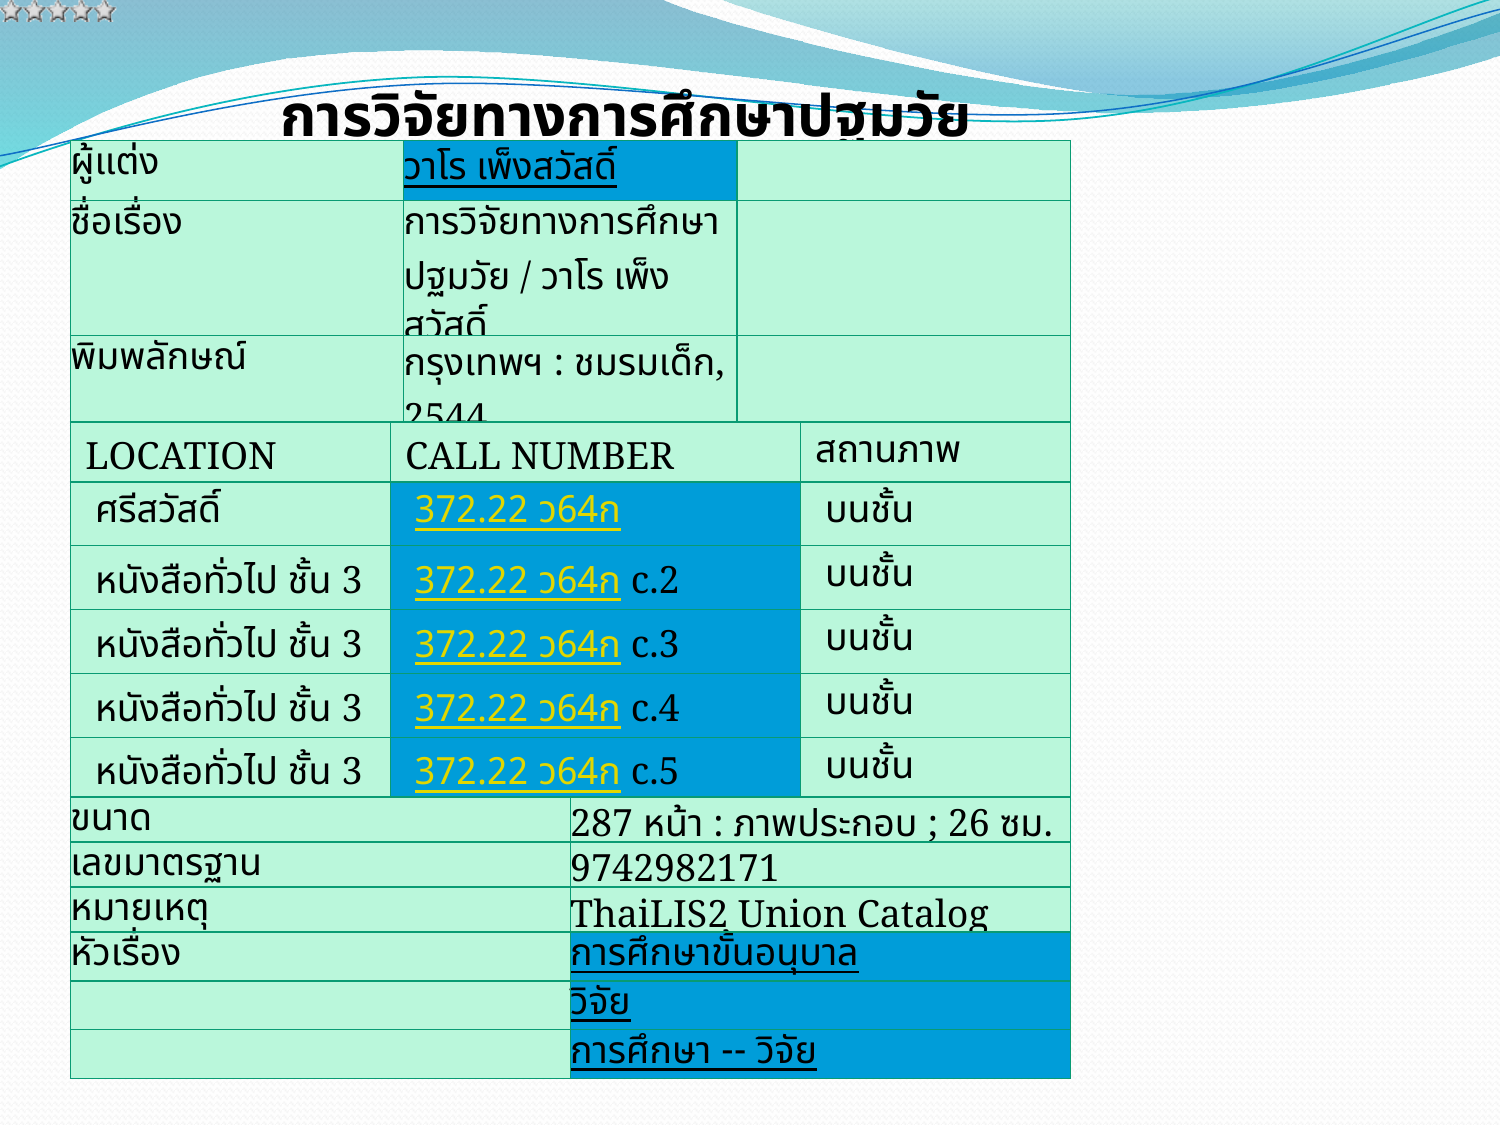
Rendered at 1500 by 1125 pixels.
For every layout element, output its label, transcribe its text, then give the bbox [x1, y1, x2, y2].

table_header LOCATION [71, 423, 390, 481]
picture [0, 0, 118, 22]
table_cell [71, 982, 570, 1029]
table_cell บนชั้น [801, 483, 1070, 545]
table_cell การวิจัยทางการศึกษาปฐมวัย / วาโร เพ็งสวัสดิ์ [404, 201, 736, 335]
table_cell พิมพลักษณ์ [71, 336, 403, 421]
table_cell หนังสือทั่วไป ชั้น 3 [71, 738, 390, 796]
table_cell ThaiLIS2 Union Catalog [571, 888, 1070, 931]
table_cell 9742982171 [571, 843, 1070, 886]
table_cell หัวเรื่อง [71, 933, 570, 980]
table_cell บนชั้น [801, 546, 1070, 609]
table_cell 372.22 ว64ก [391, 483, 800, 545]
table_header ขนาด [71, 798, 570, 841]
table_cell หนังสือทั่วไป ชั้น 3 [71, 546, 390, 609]
text_box การวิจัยทางการศึกษาปฐมวัย [265, 70, 1003, 140]
table_cell การศึกษาขั้นอนุบาล [571, 933, 1070, 980]
table_cell 372.22 ว64ก c.2 [391, 546, 800, 609]
table_header [738, 141, 1070, 200]
table_cell ศรีสวัสดิ์ [71, 483, 390, 545]
table_cell [71, 1030, 570, 1078]
table_header สถานภาพ [801, 423, 1070, 481]
table_header 287 หน้า : ภาพประกอบ ; 26 ซม. [571, 798, 1070, 841]
table_cell 372.22 ว64ก c.3 [391, 610, 800, 673]
table_cell หมายเหตุ [71, 888, 570, 931]
table_cell เลขมาตรฐาน [71, 843, 570, 886]
table_header ผู้แต่ง [71, 141, 403, 200]
table_cell 372.22 ว64ก c.4 [391, 674, 800, 737]
table_cell วิจัย [571, 982, 1070, 1029]
table_cell กรุงเทพฯ : ชมรมเด็ก, 2544 [404, 336, 736, 421]
table_cell บนชั้น [801, 738, 1070, 796]
table_cell 372.22 ว64ก c.5 [391, 738, 800, 796]
table_header CALL NUMBER [391, 423, 800, 481]
table_cell [738, 201, 1070, 335]
table_cell หนังสือทั่วไป ชั้น 3 [71, 610, 390, 673]
table_cell หนังสือทั่วไป ชั้น 3 [71, 674, 390, 737]
table_cell ชื่อเรื่อง [71, 201, 403, 335]
table_cell การศึกษา -- วิจัย [571, 1030, 1070, 1078]
table_header วาโร เพ็งสวัสดิ์ [404, 141, 736, 200]
table_cell [738, 336, 1070, 421]
table_cell บนชั้น [801, 610, 1070, 673]
table_cell บนชั้น [801, 674, 1070, 737]
